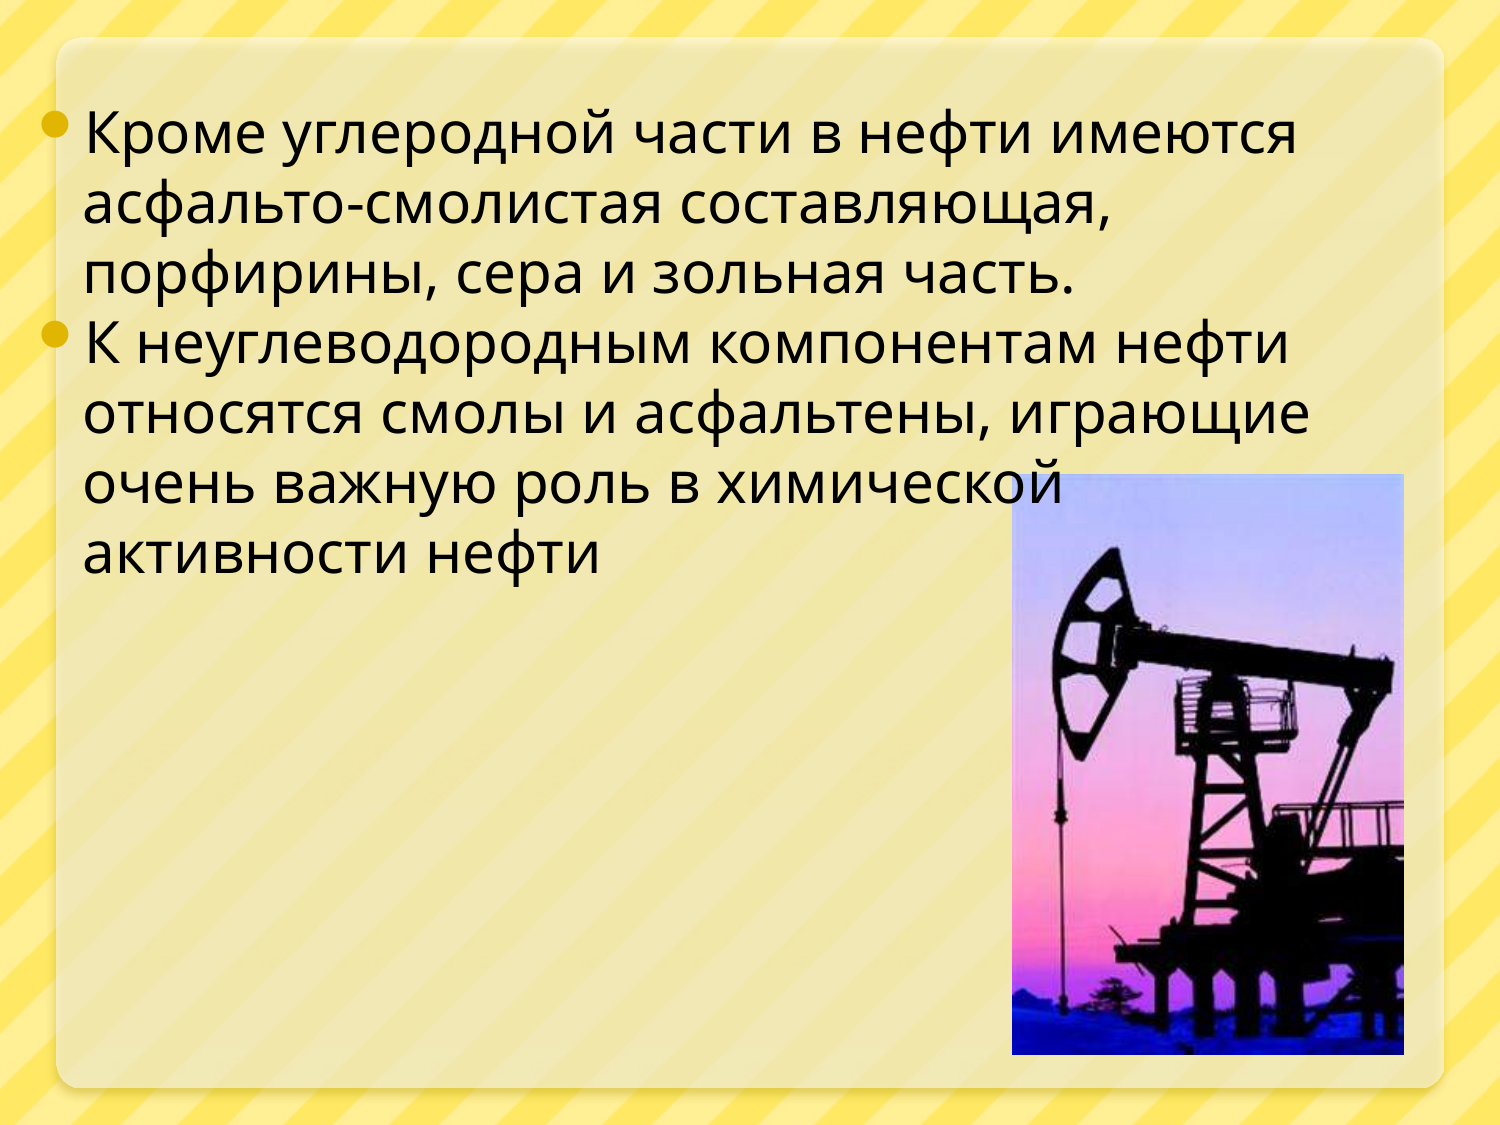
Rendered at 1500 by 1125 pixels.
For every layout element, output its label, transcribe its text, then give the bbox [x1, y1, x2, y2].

list Кроме углеродной части в нефти имеются асфальто-смолистая составляющая, порфирины, сера и зольная часть. К неуглеводородным компонентам нефти относятся смолы и асфальтены, играющие очень важную роль в химической активности нефти [0, 87, 1350, 830]
picture [1012, 474, 1404, 1055]
